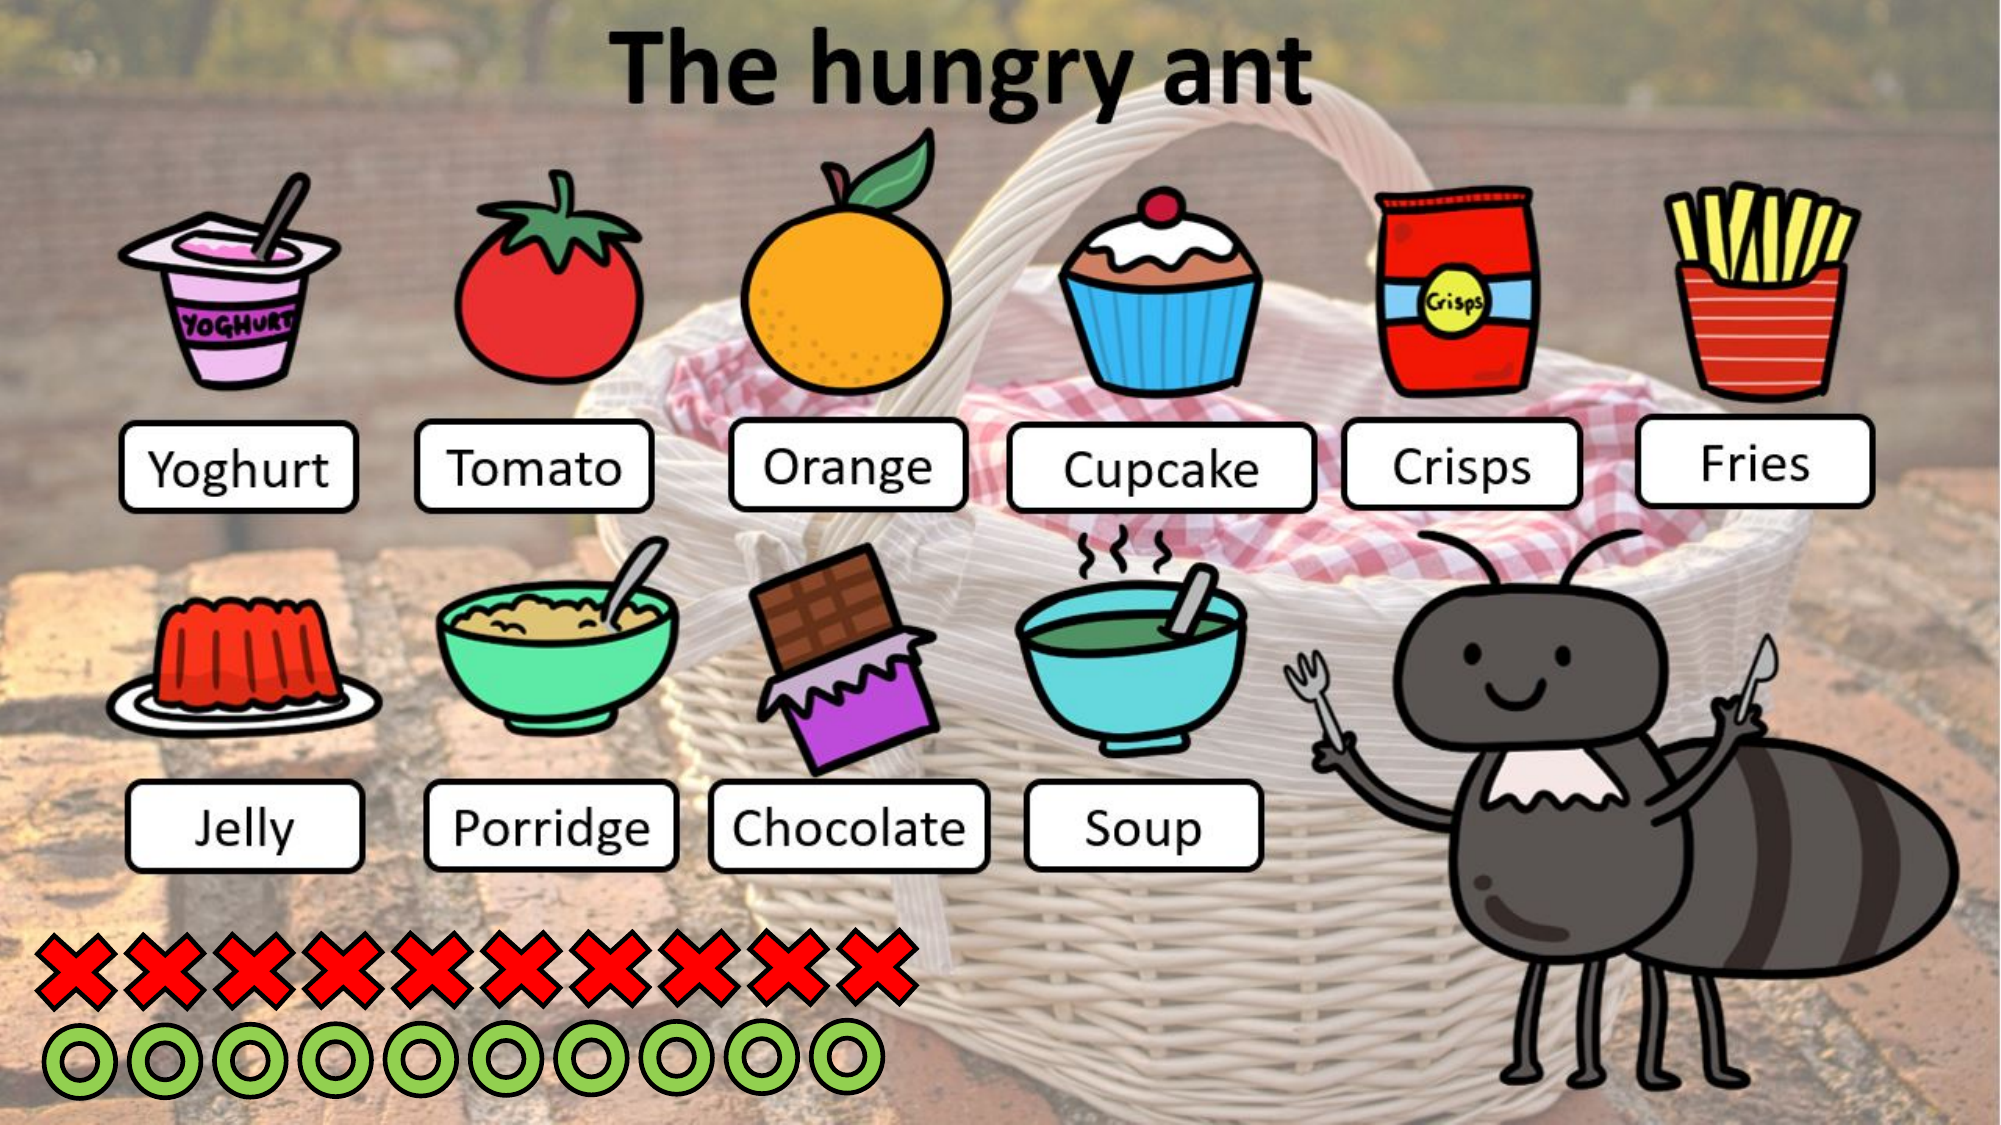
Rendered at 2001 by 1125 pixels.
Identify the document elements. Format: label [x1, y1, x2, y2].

text_box [383, 1022, 458, 1098]
text_box [810, 1019, 884, 1095]
text_box [214, 932, 295, 1010]
text_box [42, 1024, 117, 1100]
text_box [392, 931, 473, 1009]
text_box [298, 1022, 373, 1098]
text_box [481, 931, 562, 1008]
text_box [659, 930, 740, 1007]
text_box [128, 1023, 202, 1099]
text_box [125, 933, 206, 1011]
text_box [213, 1023, 288, 1099]
text_box [837, 928, 918, 1006]
text_box [35, 934, 117, 1011]
text_box [724, 1019, 799, 1095]
text_box [748, 929, 829, 1006]
text_box [570, 930, 651, 1008]
text_box [303, 932, 384, 1009]
text_box [554, 1020, 629, 1096]
text_box [639, 1020, 714, 1096]
text_box [469, 1021, 543, 1097]
picture [0, 0, 2001, 1125]
